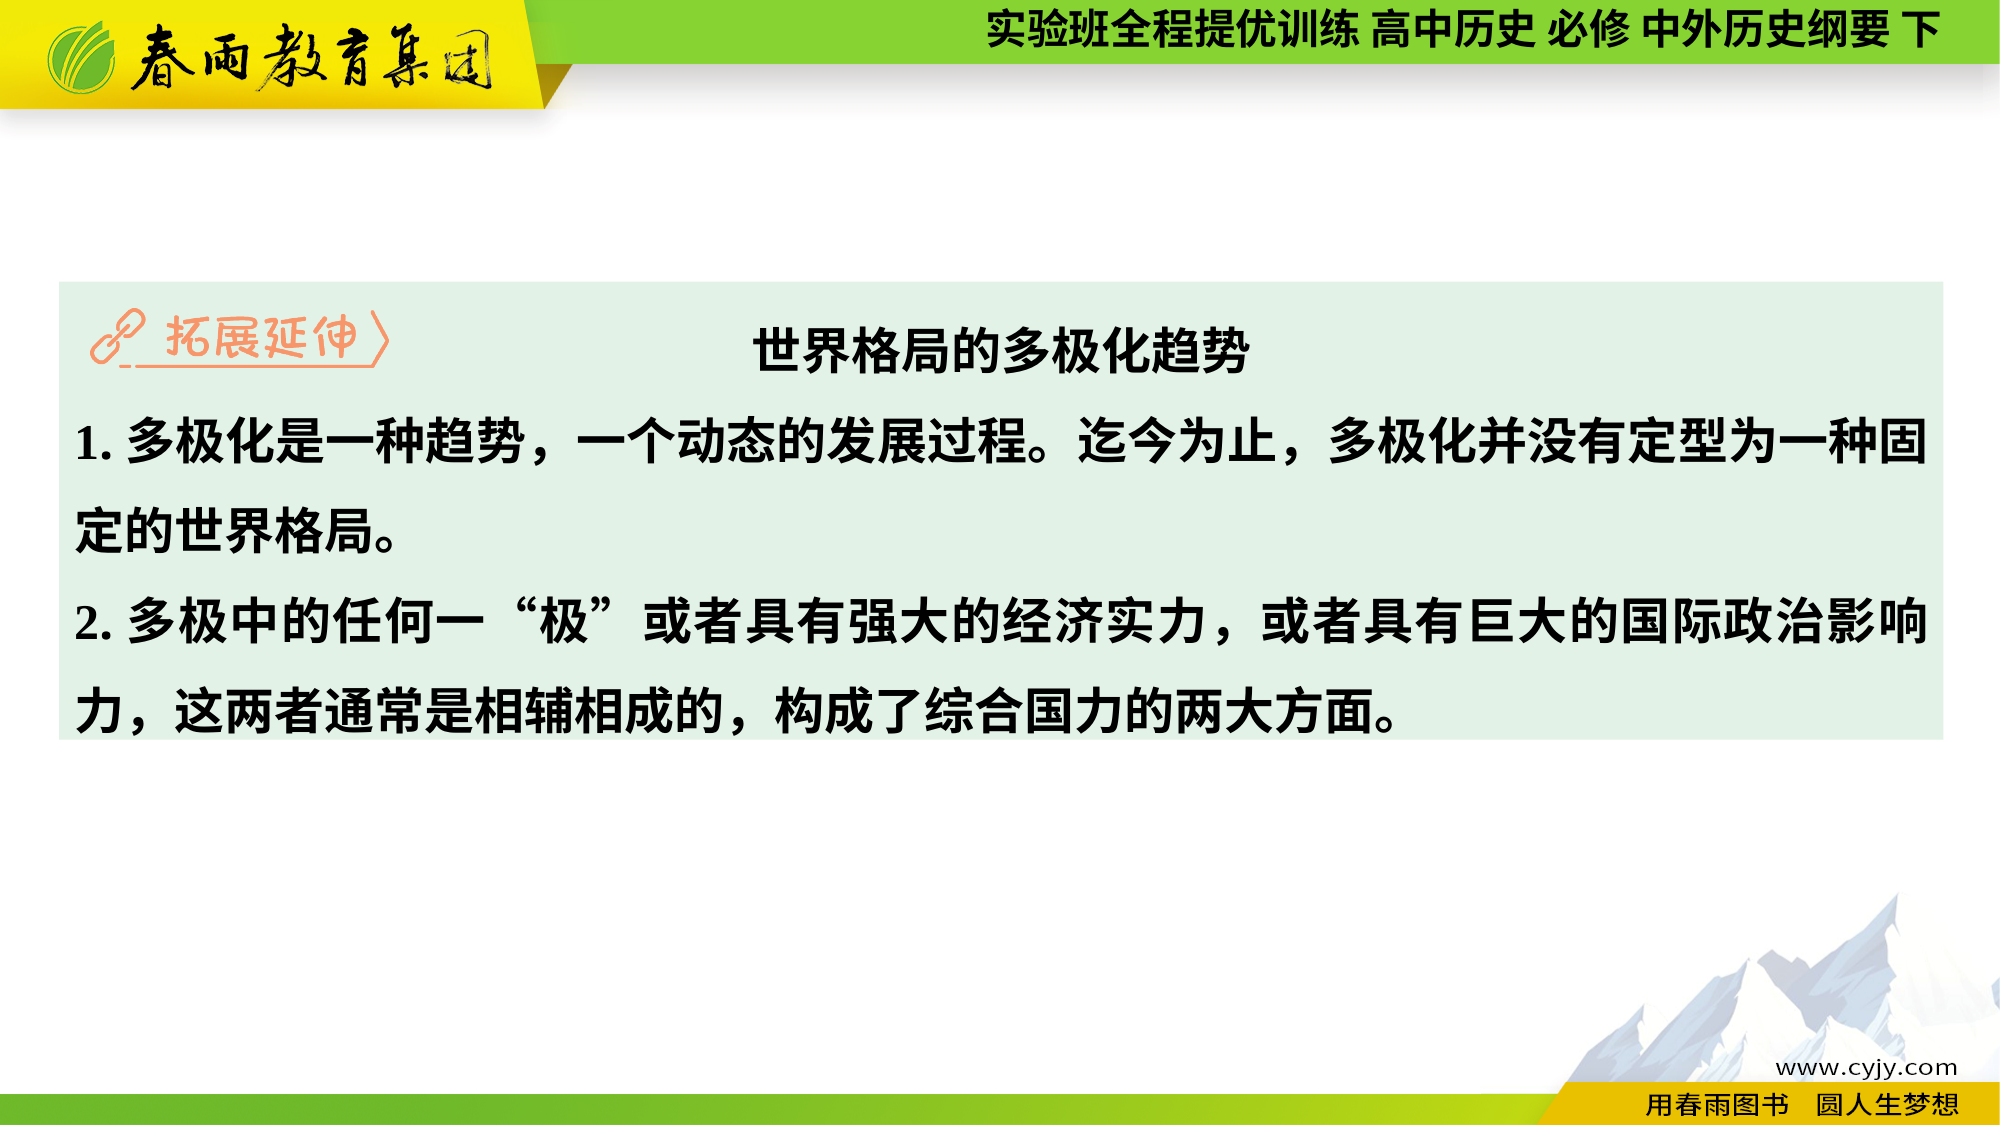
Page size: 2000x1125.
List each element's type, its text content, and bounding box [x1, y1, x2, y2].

list 世界格局的多极化趋势 1.多极化是一种趋势，一个动态的发展过程。迄今为止，多极化并没有定型为一种固定的世界格局。 2.多极中的任何一“极”或者具有强大的经济实力，或者具有巨大的国际政治影响力，这两者通常是相辅相成的，构成了综合国力的两大方面。 [59, 281, 1944, 740]
picture [0, 0, 2000, 1125]
